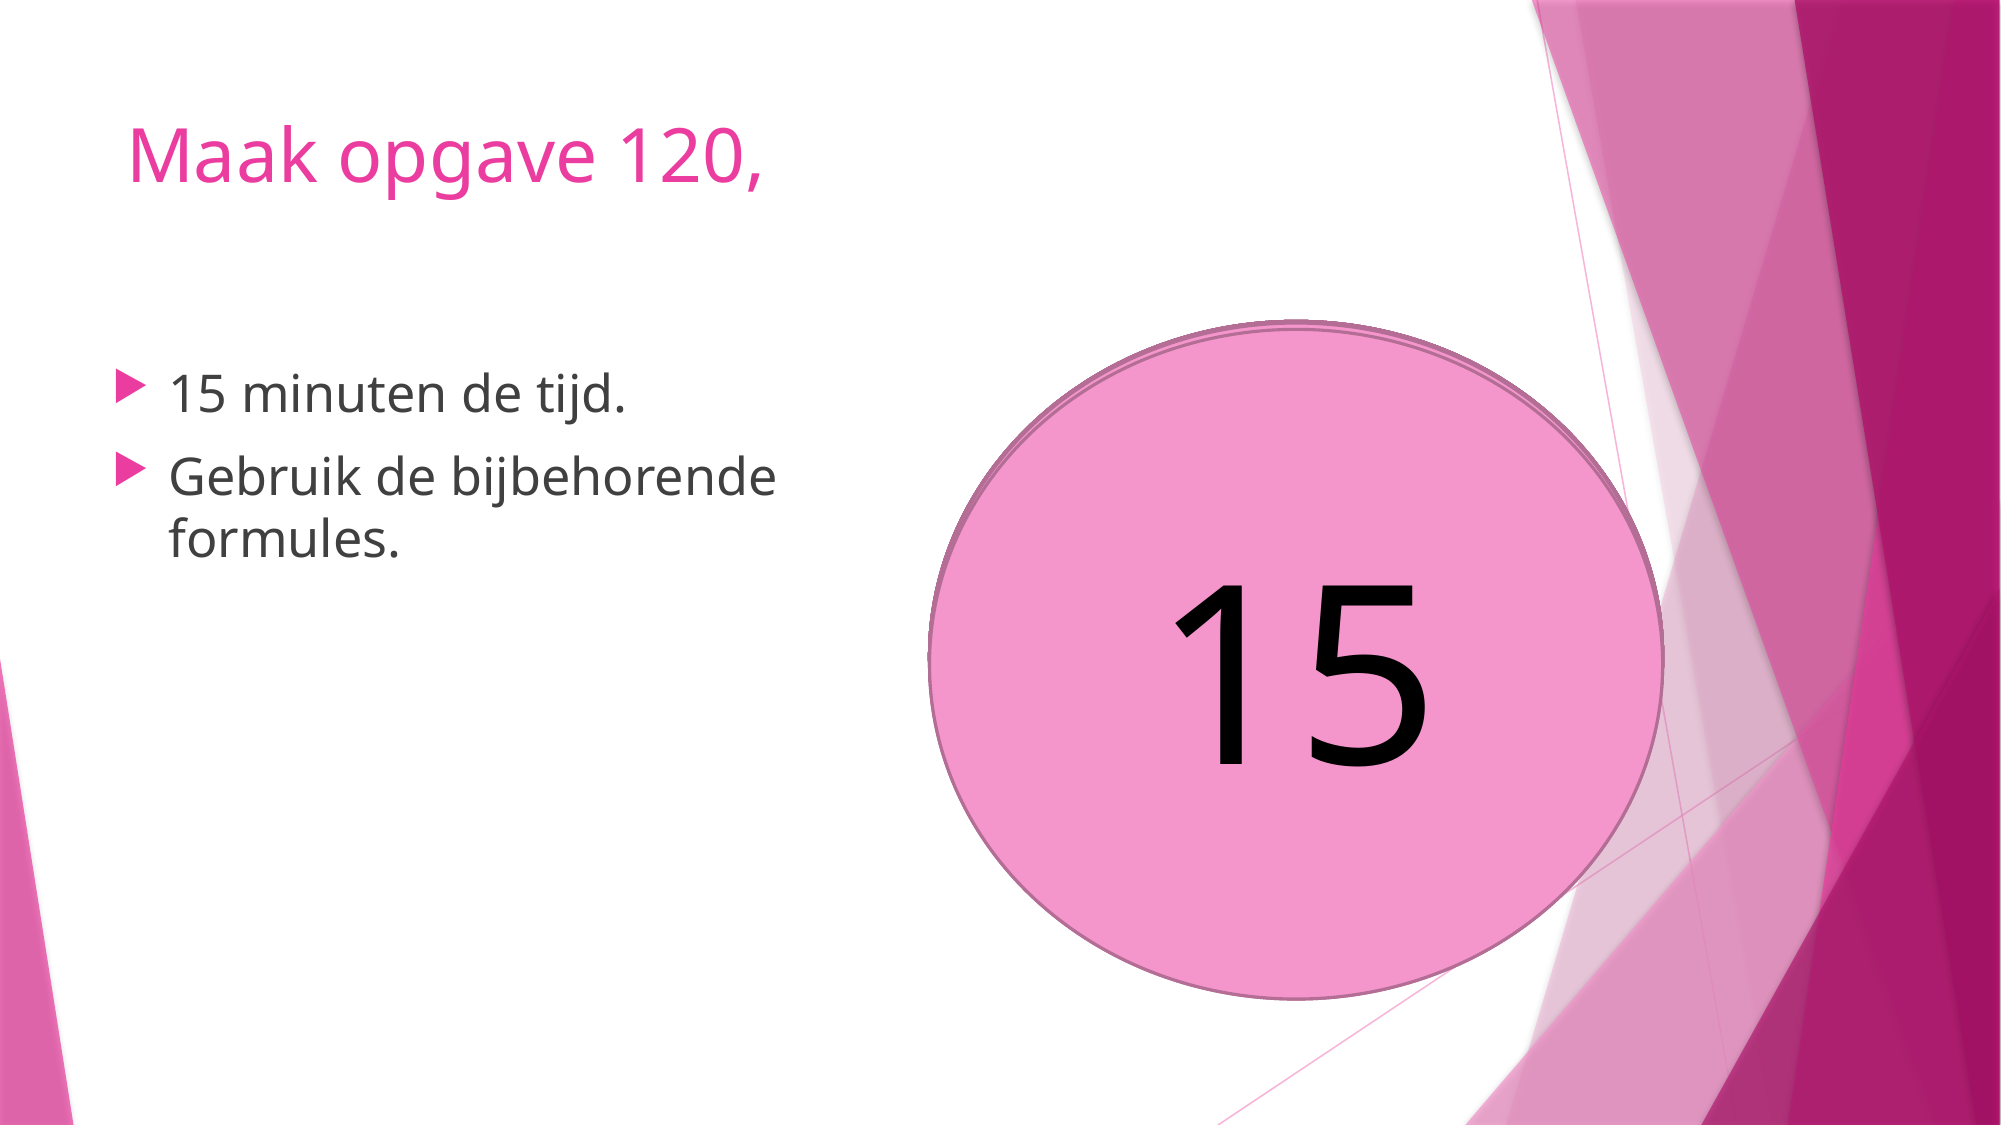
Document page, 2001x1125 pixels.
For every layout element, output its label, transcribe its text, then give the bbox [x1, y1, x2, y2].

title Maak opgave 120, [111, 99, 1522, 317]
text_box 15 [927, 327, 1665, 1001]
text_box 14 [930, 321, 1662, 621]
list 15 minuten de tijd. Gebruik de bijbehorende formules. [97, 352, 817, 960]
